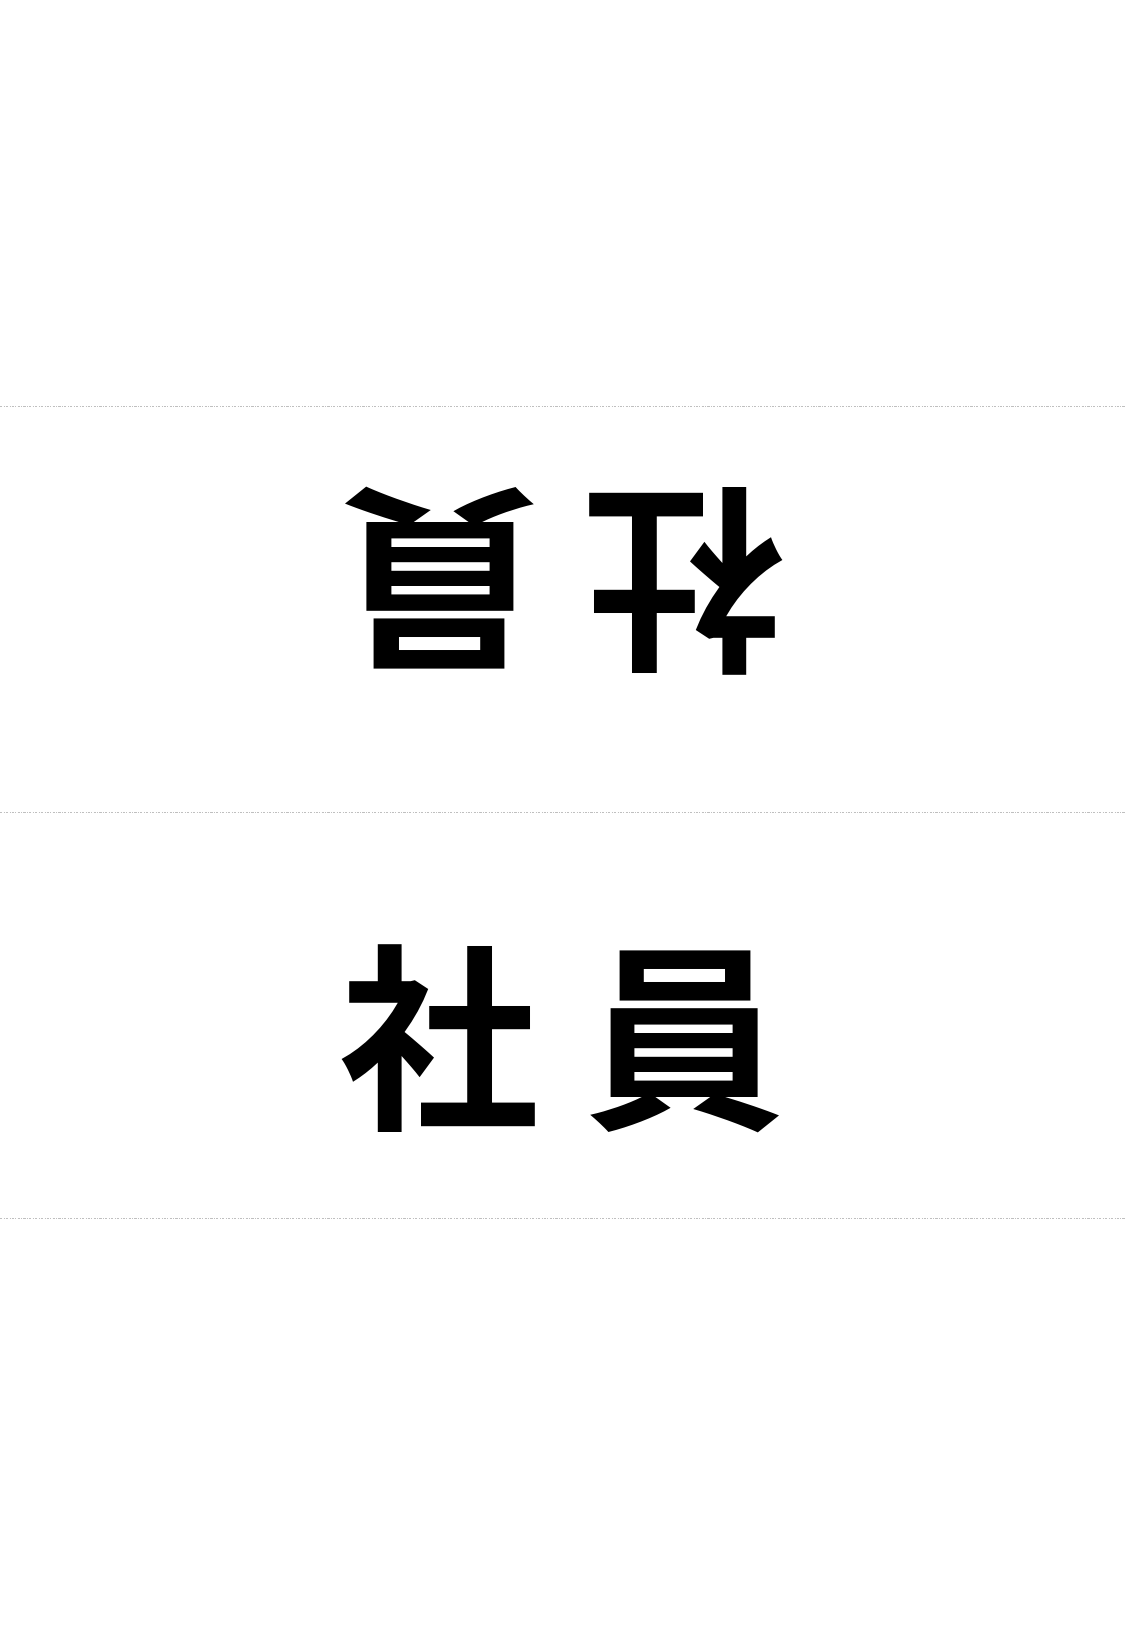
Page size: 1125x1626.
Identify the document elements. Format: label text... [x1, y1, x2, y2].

text_box 社 員 [324, 907, 801, 1162]
text_box 社 員 [325, 457, 801, 713]
